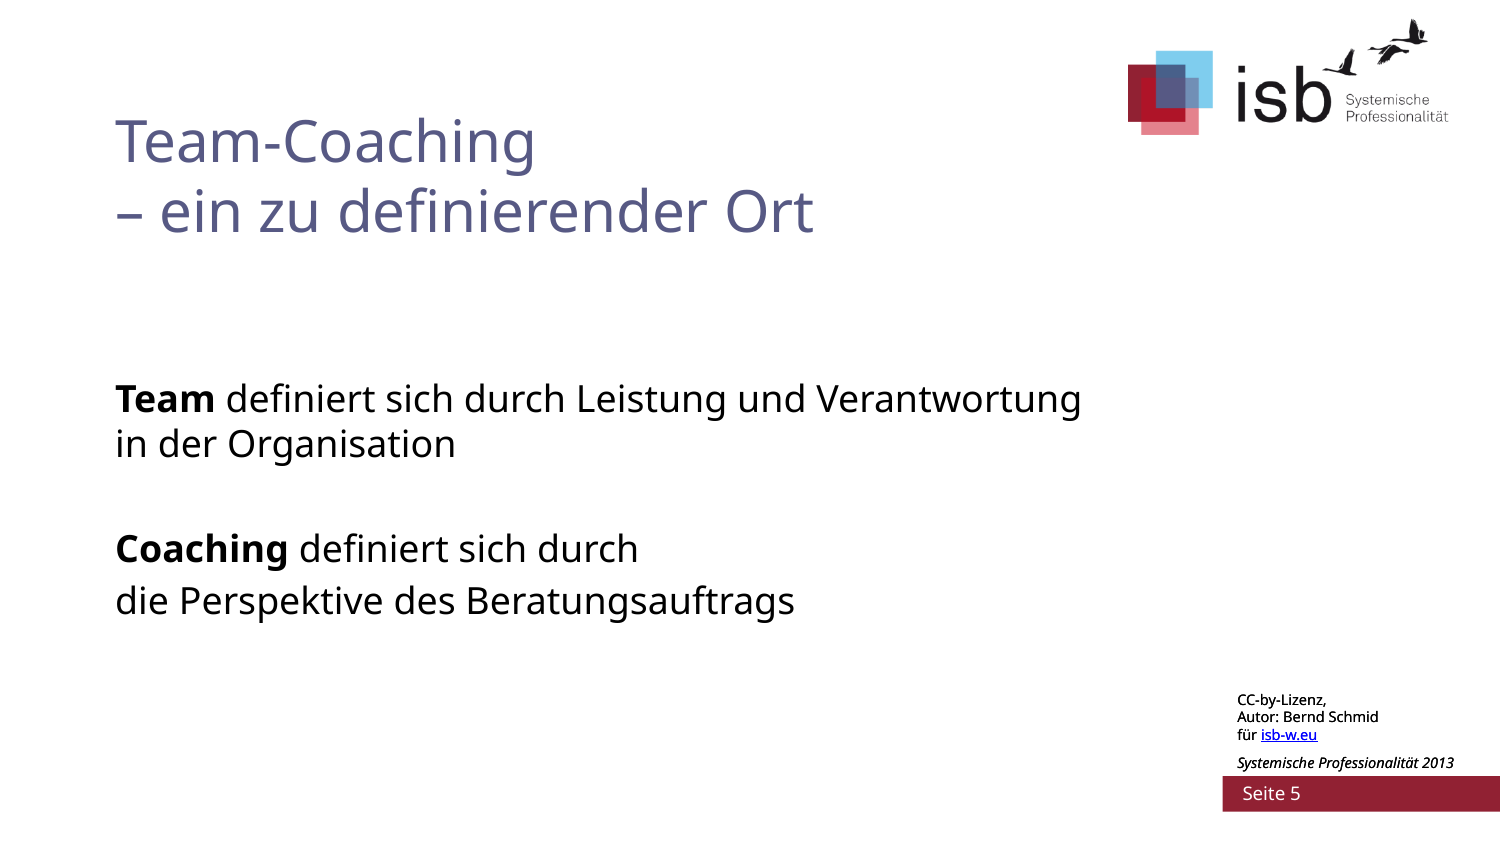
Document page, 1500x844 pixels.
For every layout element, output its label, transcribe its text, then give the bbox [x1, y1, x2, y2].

list Team definiert sich durch Leistung und Verantwortung in der Organisation Coaching definiert sich durch die Perspektive des Beratungsauftrags [100, 185, 1223, 812]
text_box CC-by-Lizenz, Autor: Bernd Schmid für isb-w.eu Systemische Professionalität 2013 [1222, 543, 1500, 844]
picture [1128, 14, 1461, 139]
title Team-Coaching – ein zu definierender Ort [100, 67, 1223, 185]
